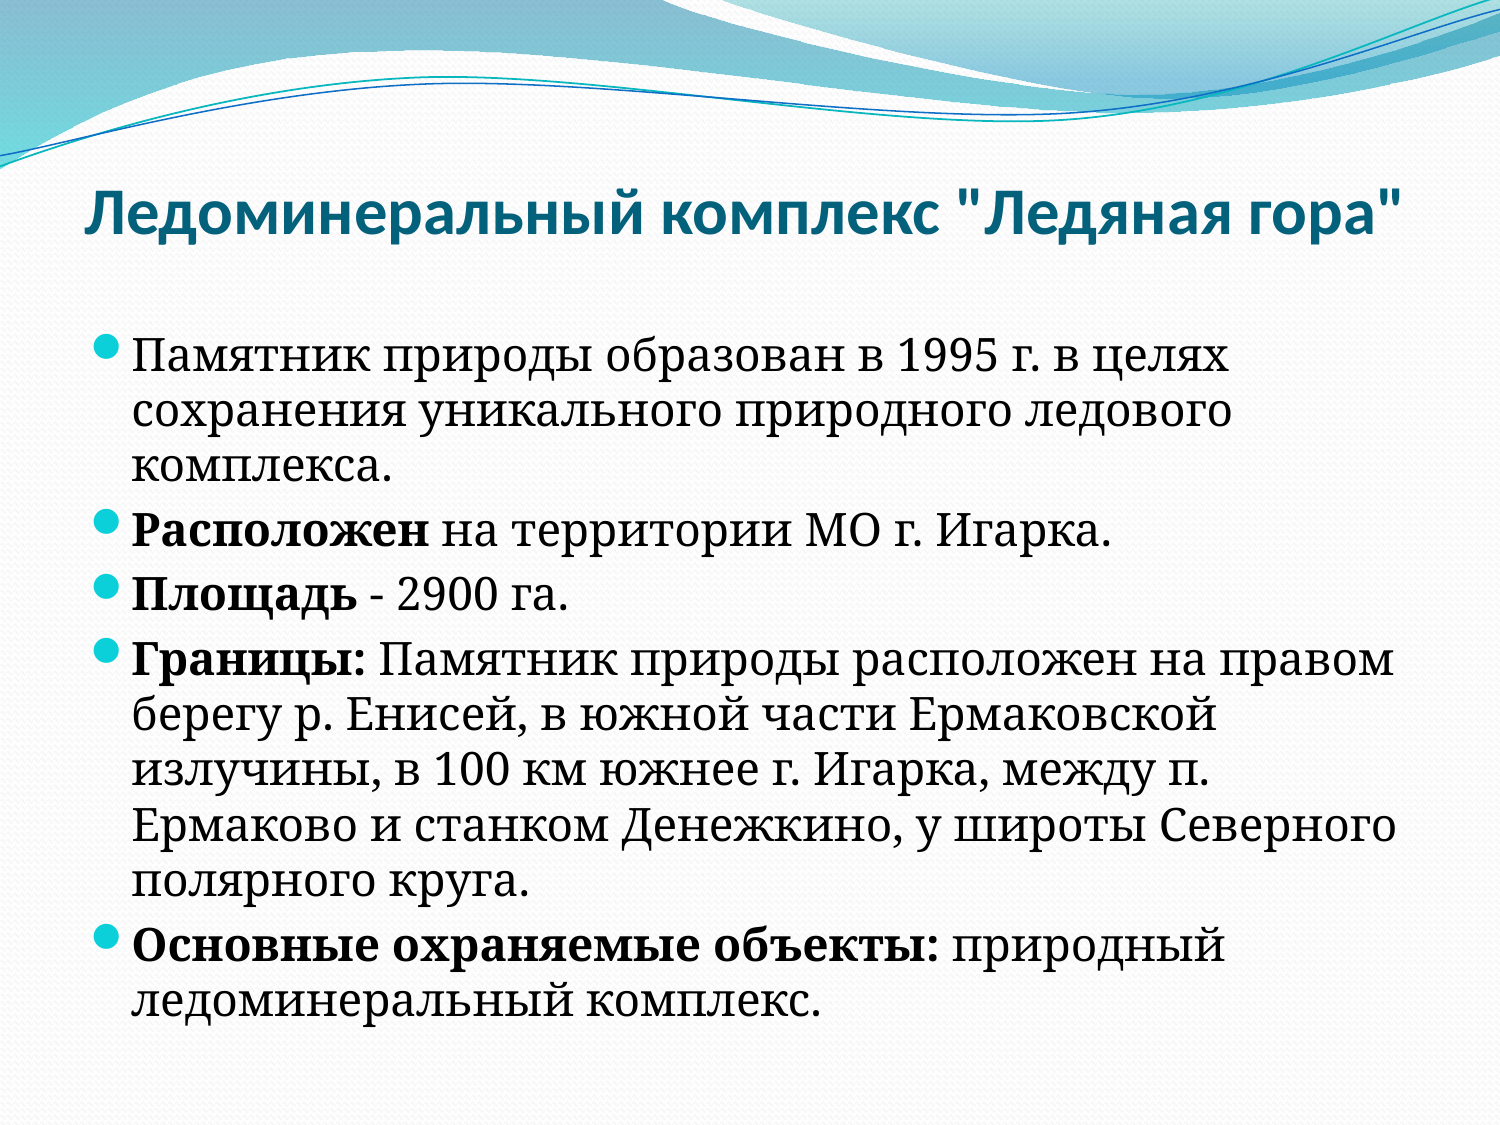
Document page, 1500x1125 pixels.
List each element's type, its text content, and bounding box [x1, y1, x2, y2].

title Ледоминеральный комплекс "Ледяная гора" [70, 140, 1421, 329]
list Памятник природы образован в 1995 г. в целях сохранения уникального природного ледового комплекса. Расположен на территории МО г. Игарка. Площадь - 2900 га. Границы: Памятник природы расположен на правом берегу р. Енисей, в южной части Ермаковской излучины, в 100 км южнее г. Игарка, между п. Ермаково и станком Денежкино, у широты Северного полярного круга. Основные охраняемые объекты: природный ледоминеральный комплекс. [75, 317, 1425, 1038]
